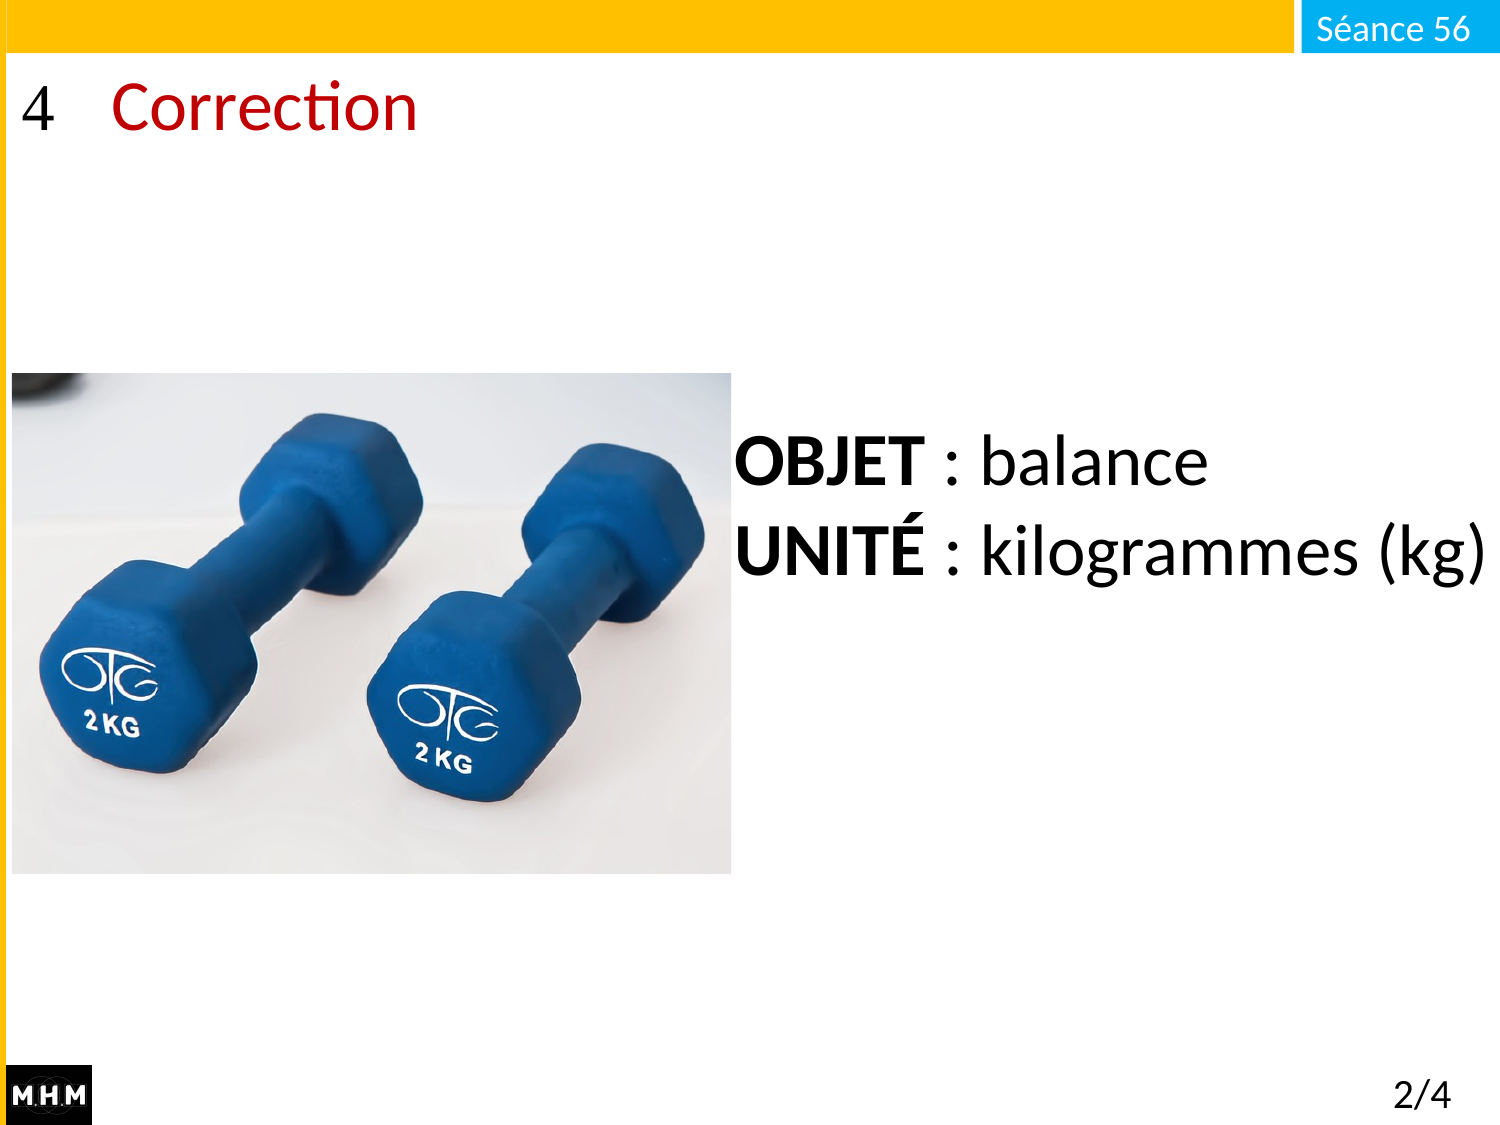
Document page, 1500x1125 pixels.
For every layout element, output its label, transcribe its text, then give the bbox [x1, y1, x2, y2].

title Correction [96, 60, 1391, 154]
list 2/4 [1344, 1064, 1500, 1125]
picture [11, 373, 732, 874]
text_box OBJET : balance UNITÉ : kilogrammes (kg) [732, 403, 1500, 598]
picture [6, 1065, 92, 1125]
